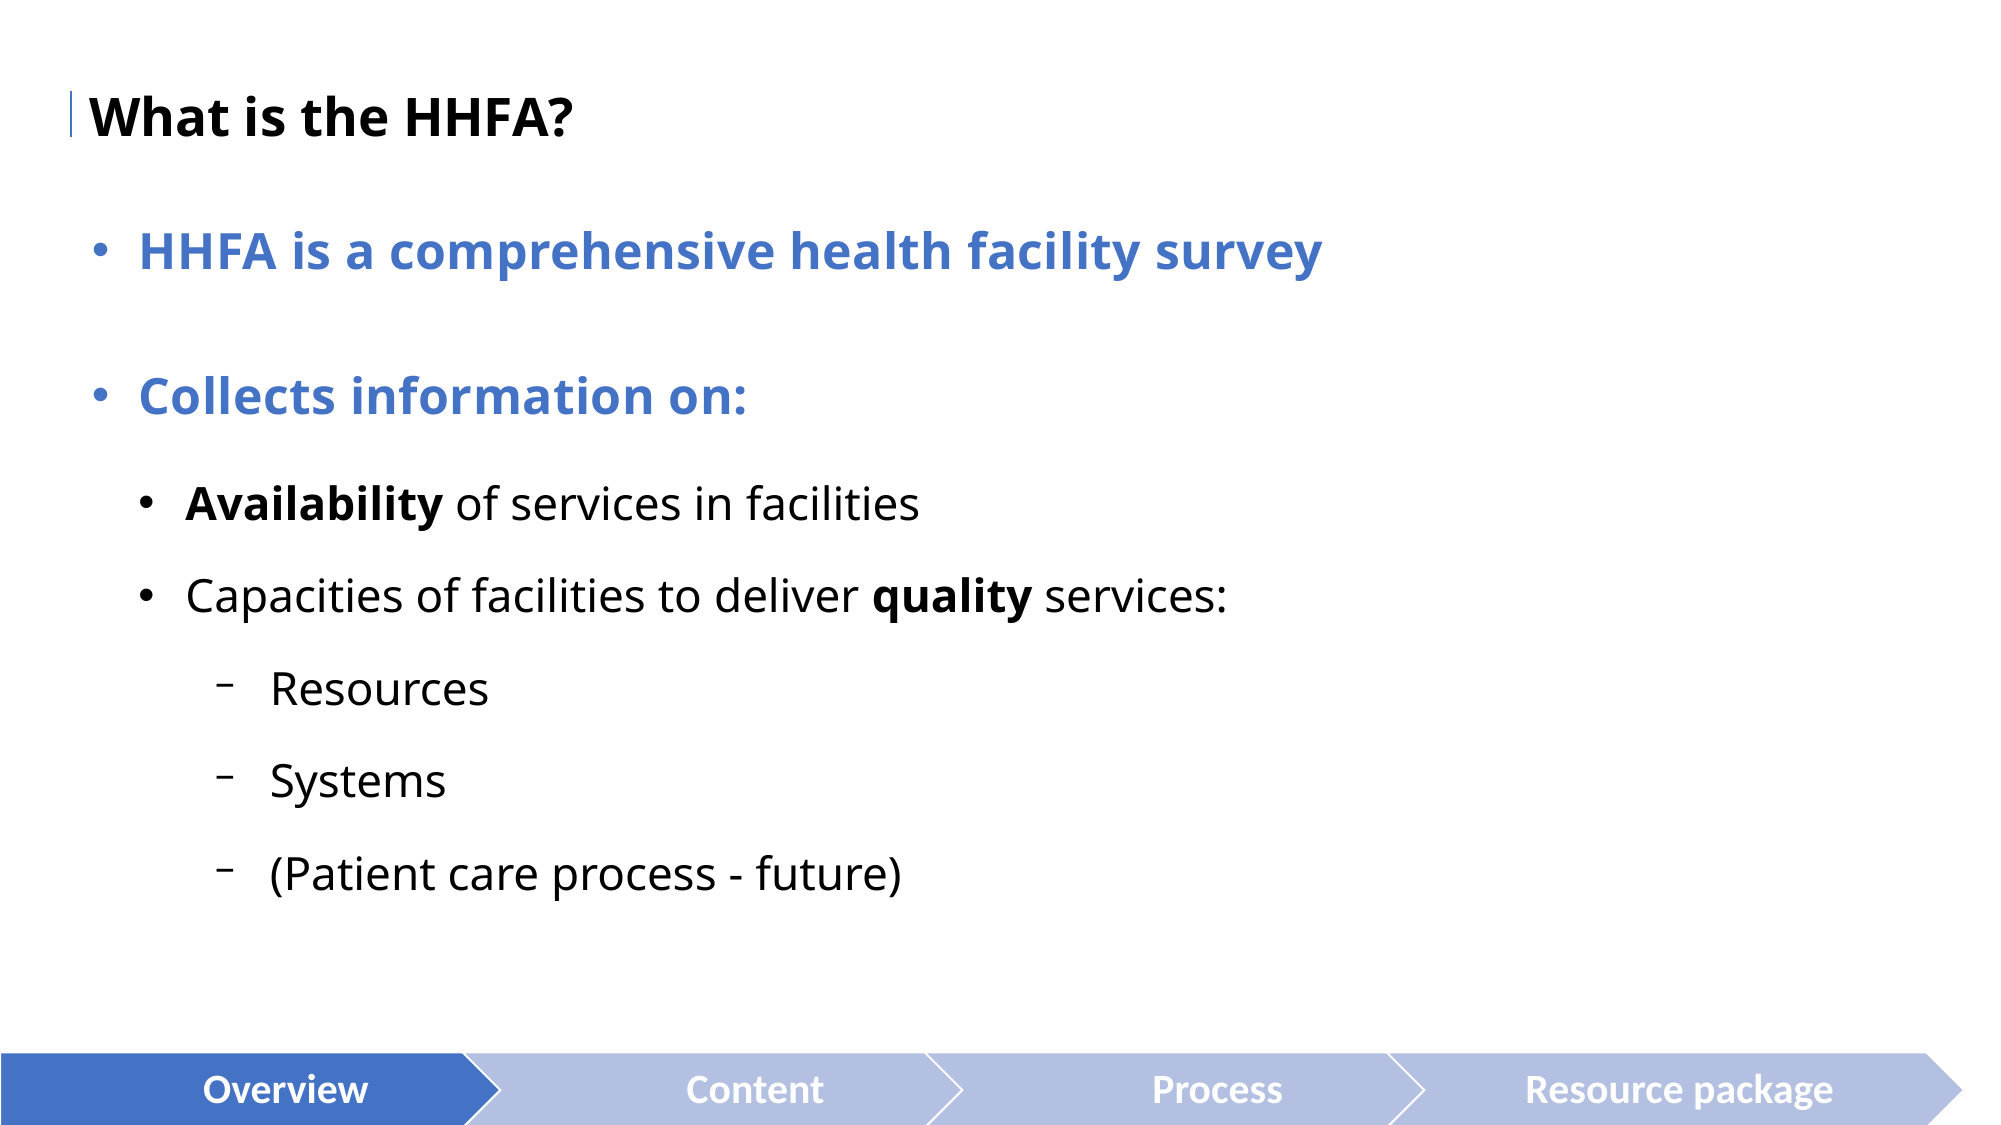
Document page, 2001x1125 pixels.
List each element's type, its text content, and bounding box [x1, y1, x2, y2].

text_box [0, 1052, 1965, 1125]
text_box What is the HHFA? [74, 72, 1836, 160]
text_box HHFA is a comprehensive health facility survey Collects information on: Availability of services in facilities Capacities of facilities to deliver quality services: Resources Systems (Patient care process - future) [76, 211, 1875, 987]
